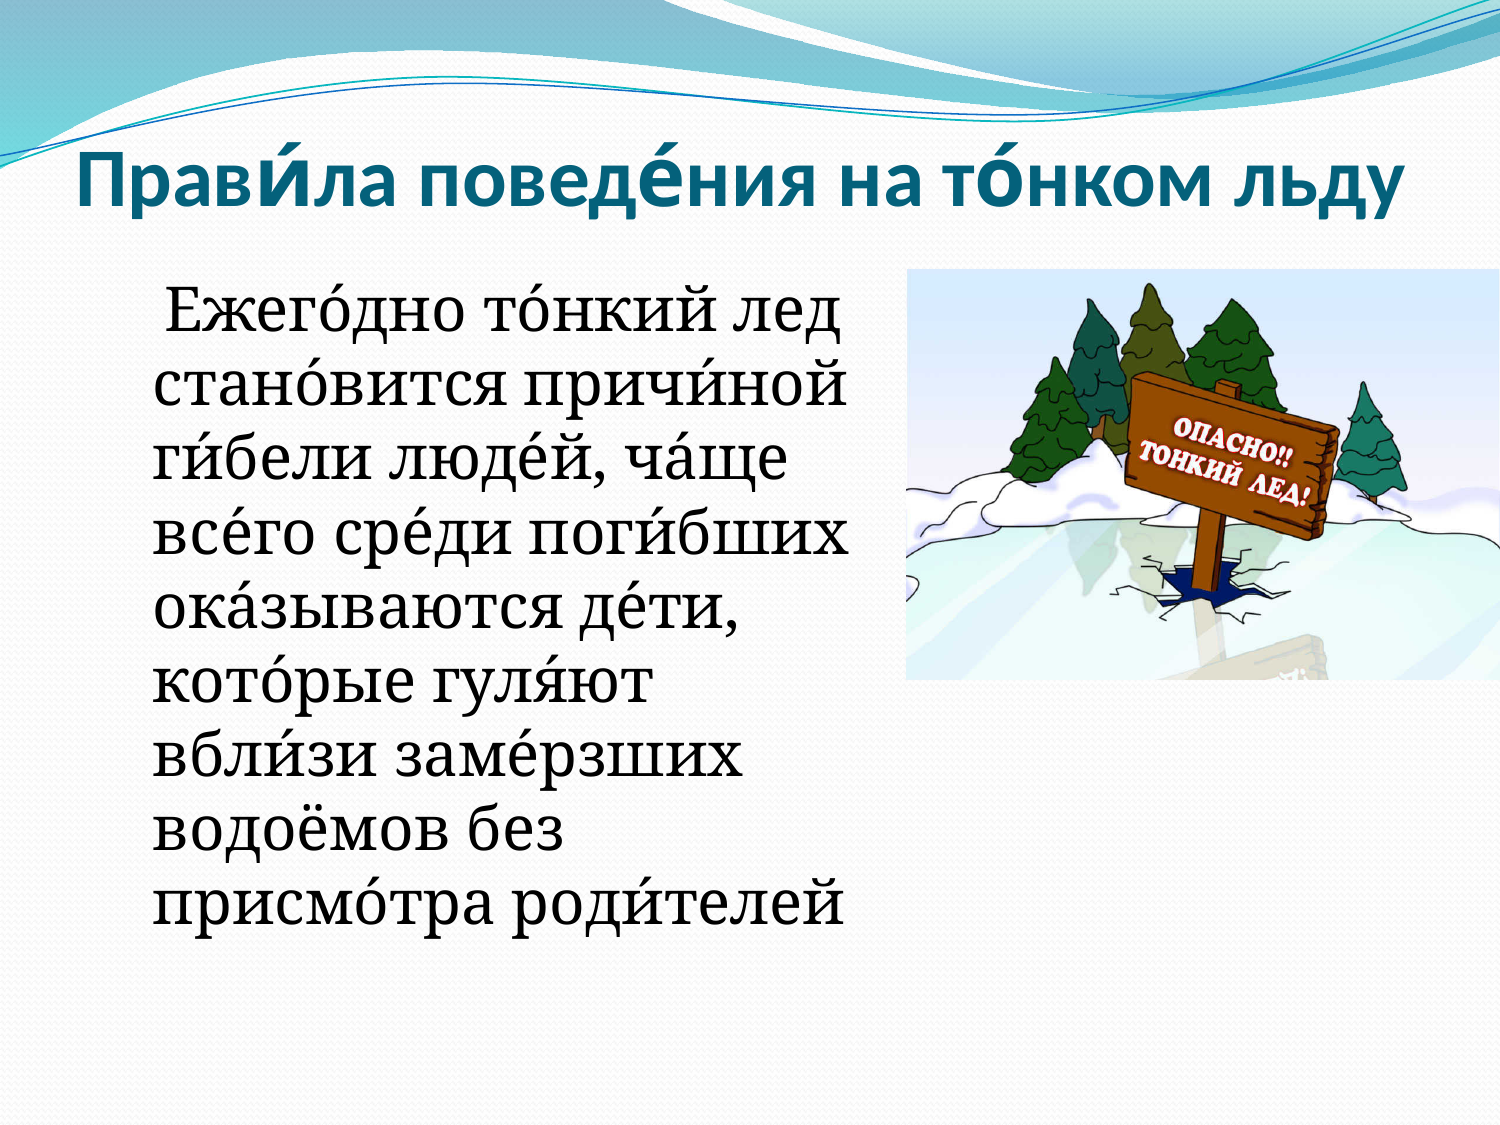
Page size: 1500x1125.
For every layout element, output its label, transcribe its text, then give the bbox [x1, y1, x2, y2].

title Прави́ла поведе́ния на то́нком льду [75, 115, 1425, 303]
picture [905, 269, 1500, 680]
list Ежего́дно то́нкий лед стано́вится причи́ной ги́бели люде́й, ча́ще все́го сре́ди поги́бших ока́зываются де́ти, кото́рые гуля́ют вбли́зи заме́рзших водоёмов без присмо́тра роди́телей [93, 262, 868, 973]
